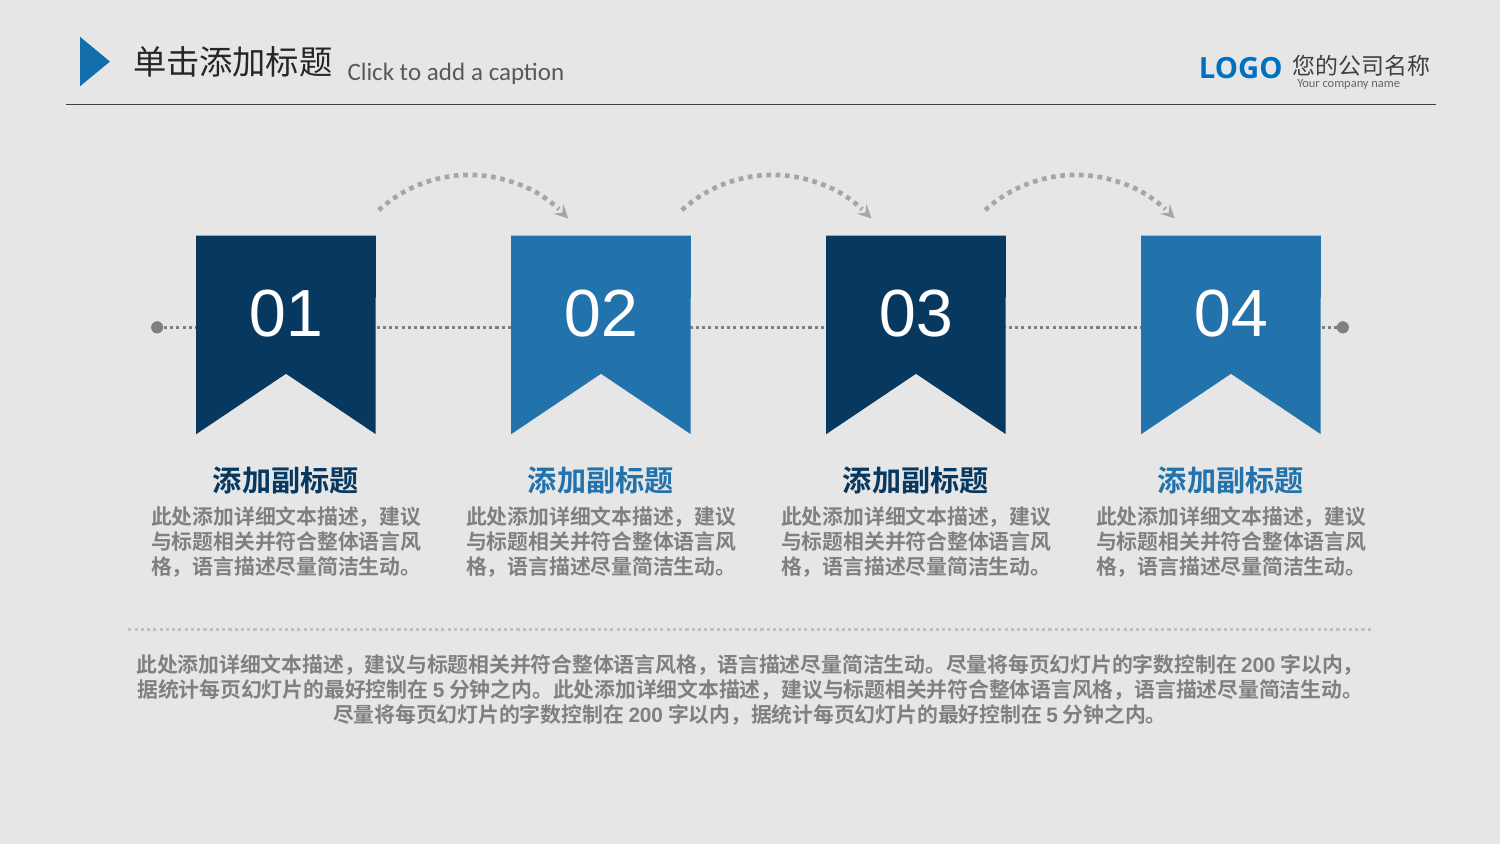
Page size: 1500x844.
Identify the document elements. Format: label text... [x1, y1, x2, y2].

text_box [773, 462, 1059, 580]
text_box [826, 235, 1006, 435]
text_box [984, 174, 1175, 310]
text_box [78, 34, 112, 89]
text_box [1141, 235, 1321, 435]
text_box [143, 462, 429, 580]
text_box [121, 35, 643, 92]
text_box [456, 462, 746, 580]
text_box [196, 235, 376, 435]
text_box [1089, 462, 1373, 580]
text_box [511, 235, 691, 435]
text_box [681, 174, 872, 310]
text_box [1158, 42, 1495, 98]
text_box 此处添加详细文本描述，建议与标题相关并符合整体语言风格，语言描述尽量简洁生动。尽量将每页幻灯片的字数控制在200字以内，据统计每页幻灯片的最好控制在5分钟之内。此处添加详细文本描述，建议与标题相关并符合整体语言风格，语言描述尽量简洁生动。尽量将每页幻灯片的字数控制在200字以内，据统计每页幻灯片的最好控制在5分钟之内。 [127, 651, 1373, 727]
text_box [378, 174, 569, 310]
